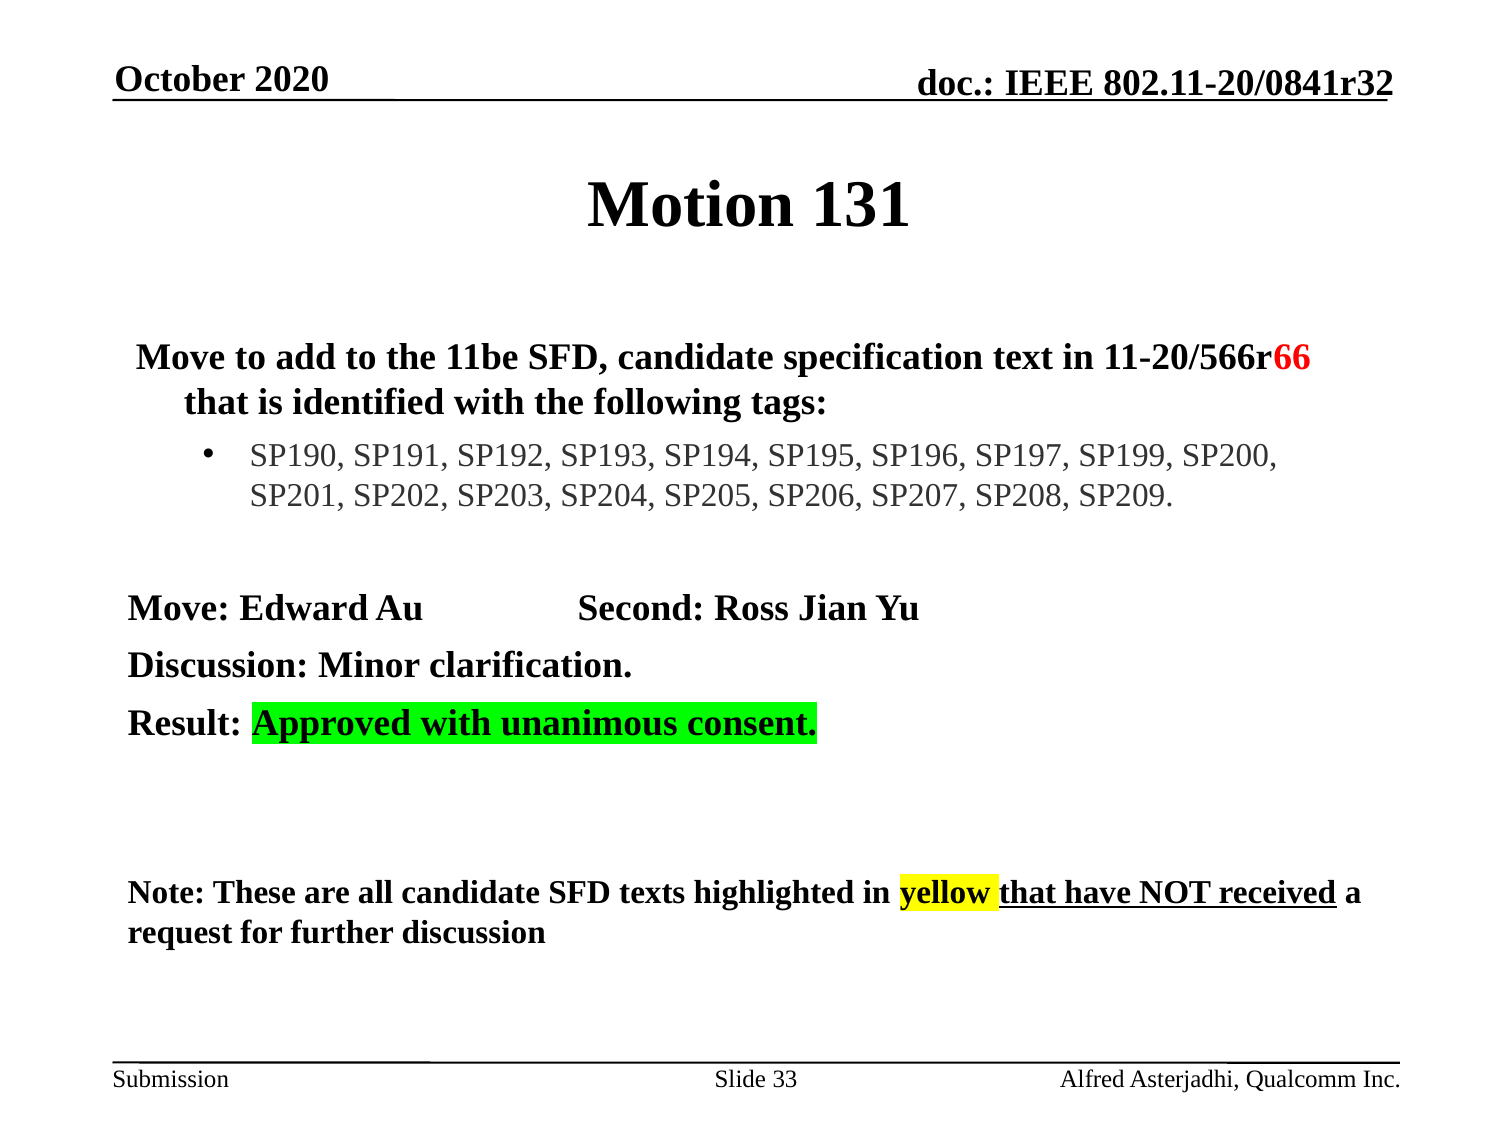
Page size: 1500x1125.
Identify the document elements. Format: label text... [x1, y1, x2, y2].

list Move to add to the 11be SFD, candidate specification text in 11-20/566r66 that is identified with the following tags: SP190, SP191, SP192, SP193, SP194, SP195, SP196, SP197, SP199, SP200, SP201, SP202, SP203, SP204, SP205, SP206, SP207, SP208, SP209. Move: Edward Au Second: Ross Jian Yu Discussion: Minor clarification. Result: Approved with unanimous consent. Note: These are all candidate SFD texts highlighted in yellow that have NOT received a request for further discussion [112, 324, 1388, 1063]
footer Alfred Asterjadhi, Qualcomm Inc. [878, 1061, 1402, 1093]
slide_number Slide 33 [712, 1061, 800, 1123]
title Motion 131 [112, 112, 1388, 288]
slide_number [114, 54, 423, 100]
